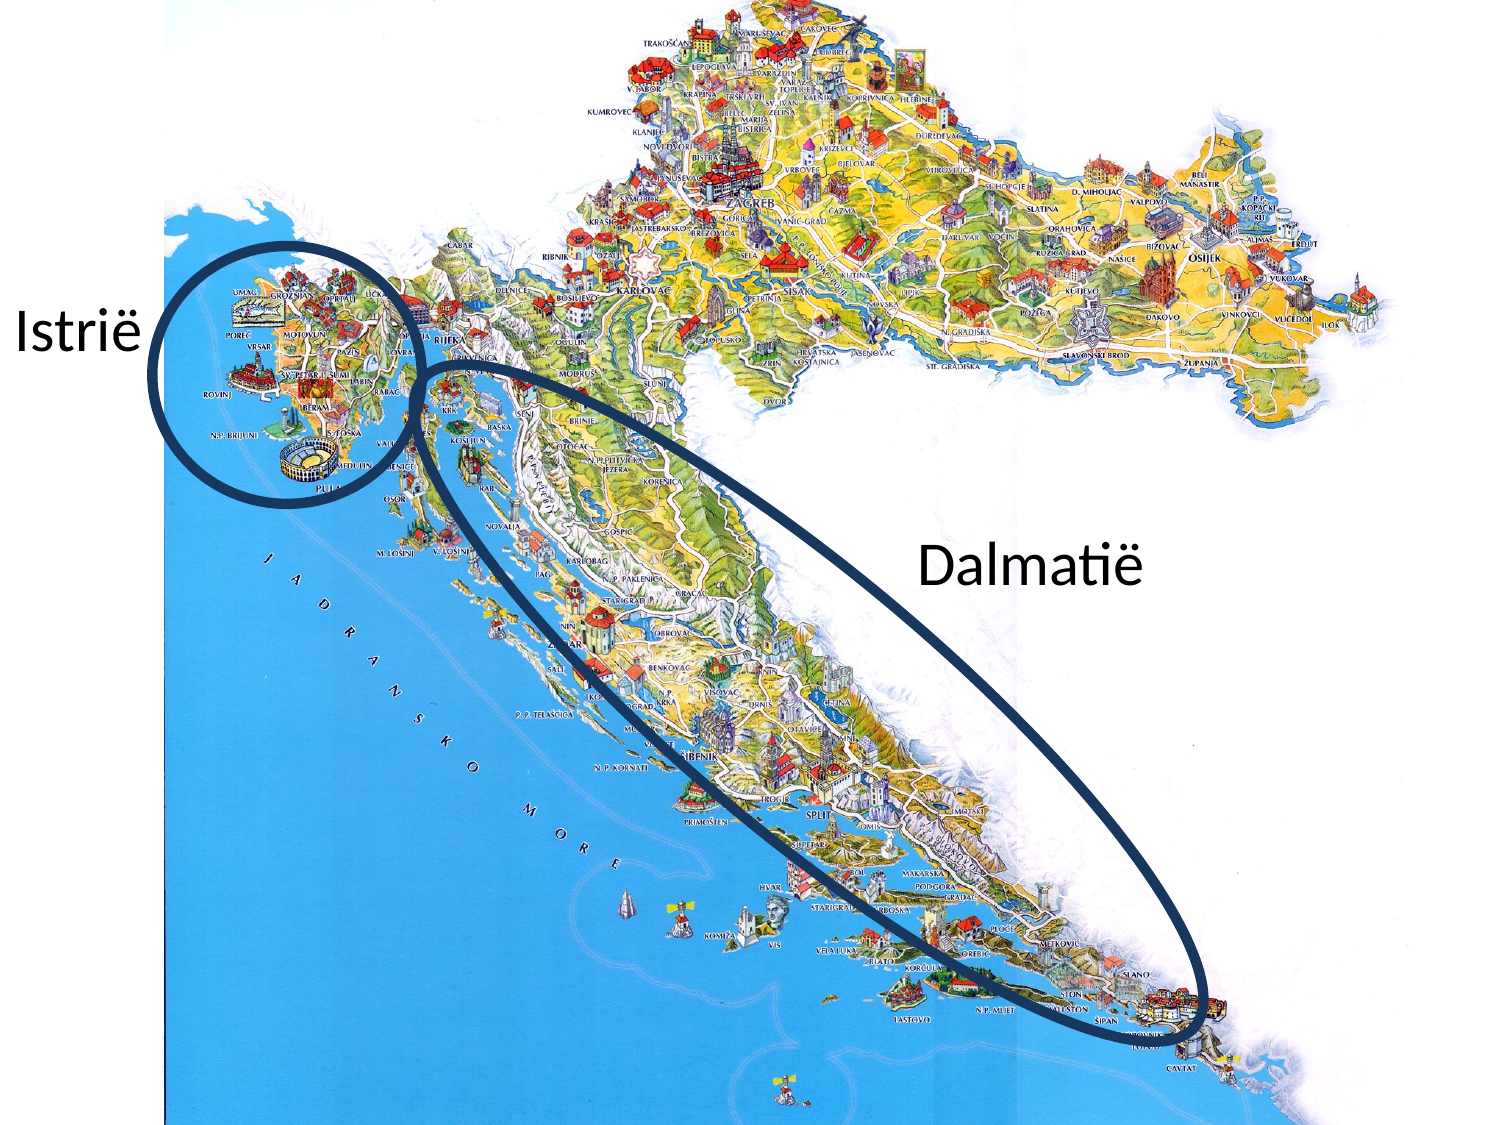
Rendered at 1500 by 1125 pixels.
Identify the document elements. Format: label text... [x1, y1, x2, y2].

text_box [150, 371, 158, 419]
picture [163, 0, 1414, 1125]
text_box Istrië [0, 281, 158, 371]
